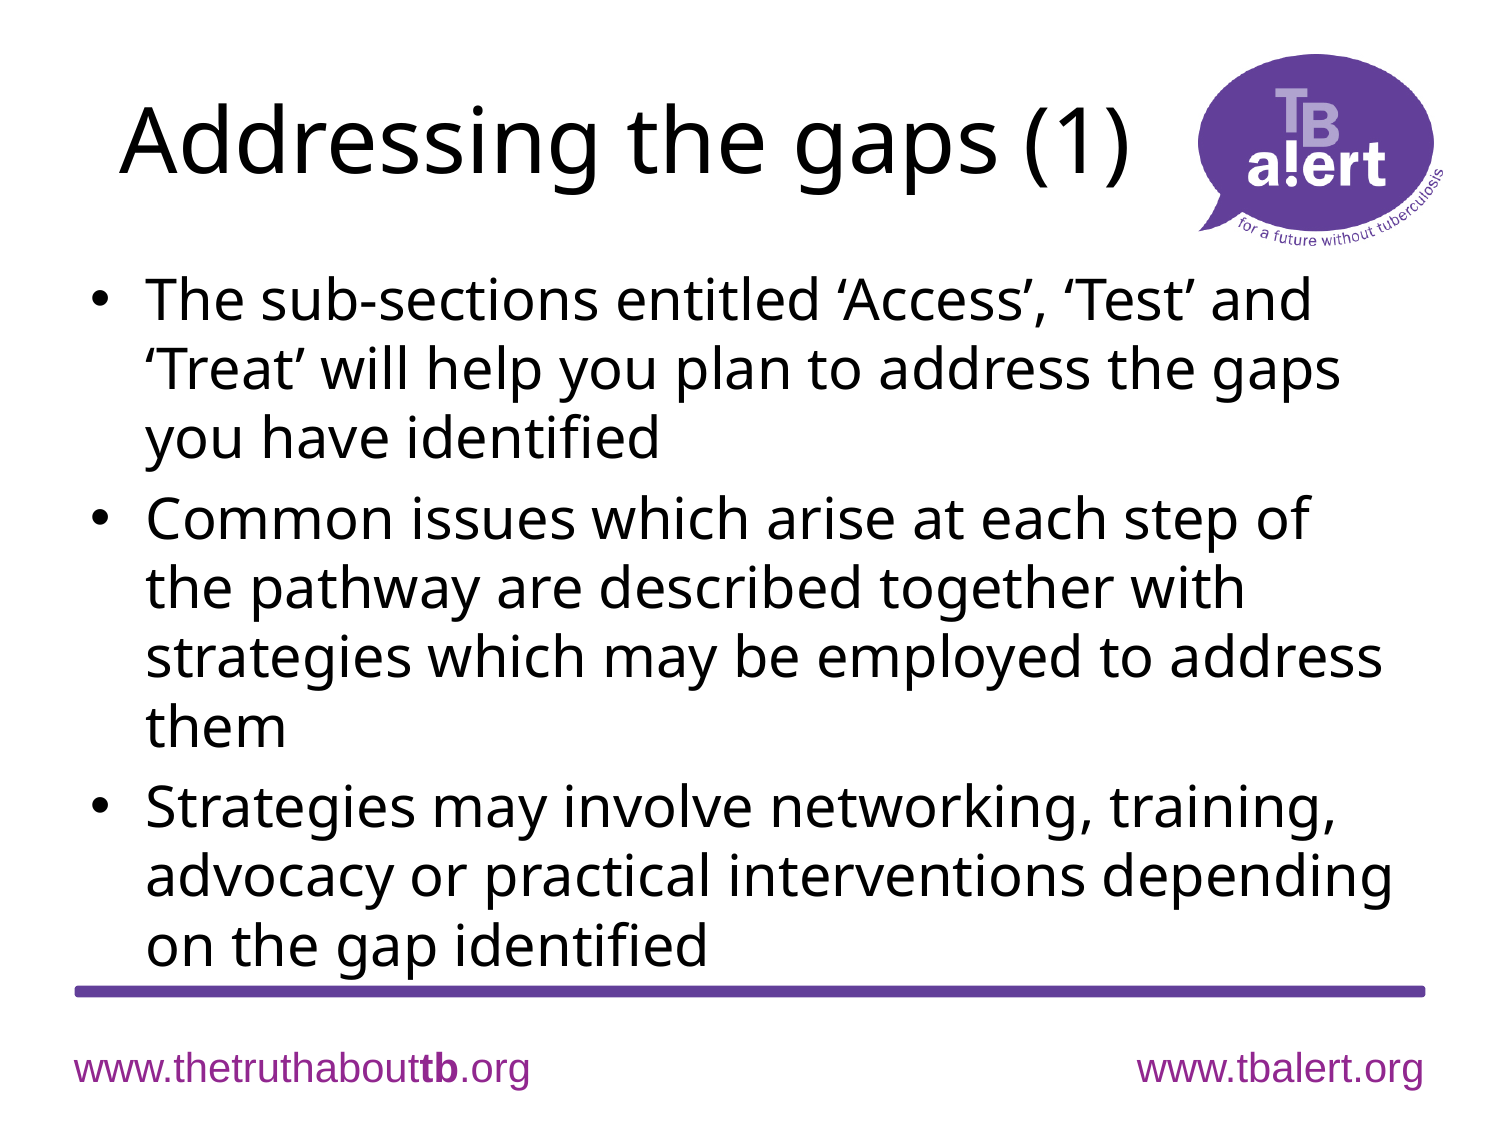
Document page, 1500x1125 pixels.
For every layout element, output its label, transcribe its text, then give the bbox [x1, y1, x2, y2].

title Addressing the gaps (1) [64, 42, 1188, 231]
list The sub-sections entitled ‘Access’, ‘Test’ and ‘Treat’ will help you plan to address the gaps you have identified Common issues which arise at each step of the pathway are described together with strategies which may be employed to address them Strategies may involve networking, training, advocacy or practical interventions depending on the gap identified [75, 255, 1425, 988]
picture [1198, 54, 1443, 246]
